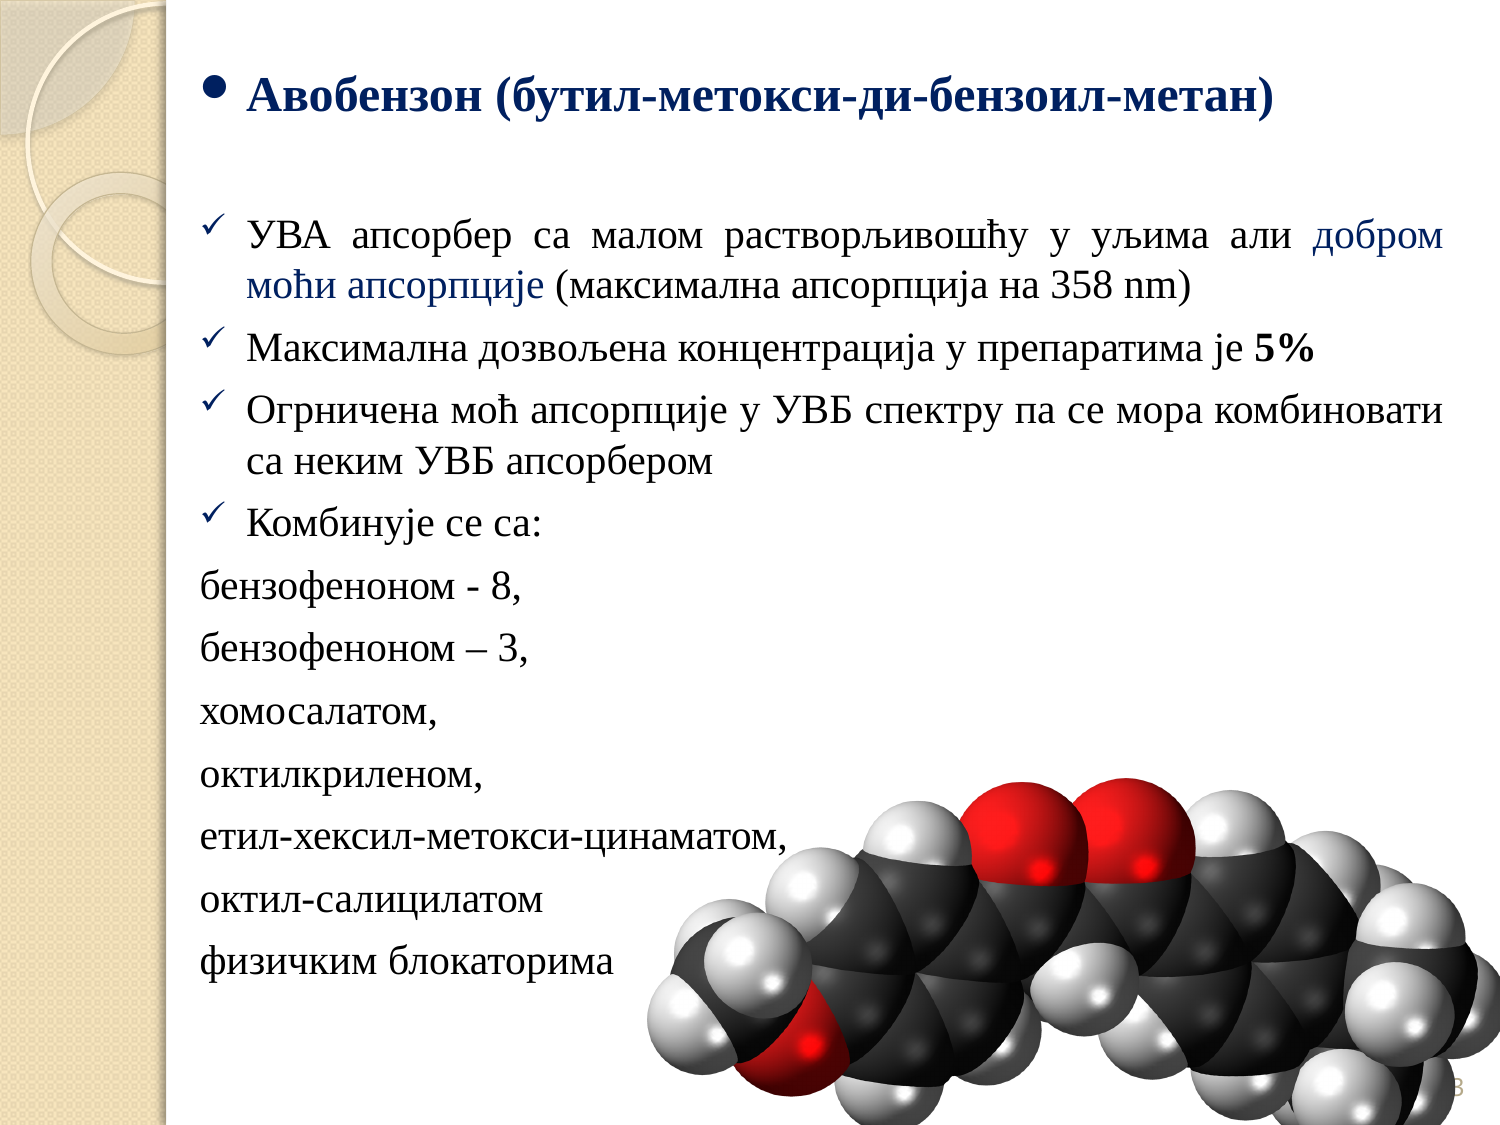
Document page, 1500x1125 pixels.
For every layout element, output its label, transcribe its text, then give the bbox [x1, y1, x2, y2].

picture [607, 739, 1500, 1125]
list Авобензон (бутил-метокси-ди-бензоил-метан) УВА апсорбер са малом растворљивошћу у уљима али добром моћи апсорпције (максимална апсорпција на 358 nm) Максимална дозвољена концентрација у препаратима је 5% Огрничена моћ апсорпције у УВБ спектру па се мора комбиновати са неким УВБ апсорбером Комбинује се са: бензофеноном - 8, бензофеноном – 3, хомосалатом, октилкриленом, етил-хексил-метокси-цинаматом, октил-салицилатом физичким блокаторима [171, 54, 1459, 1071]
